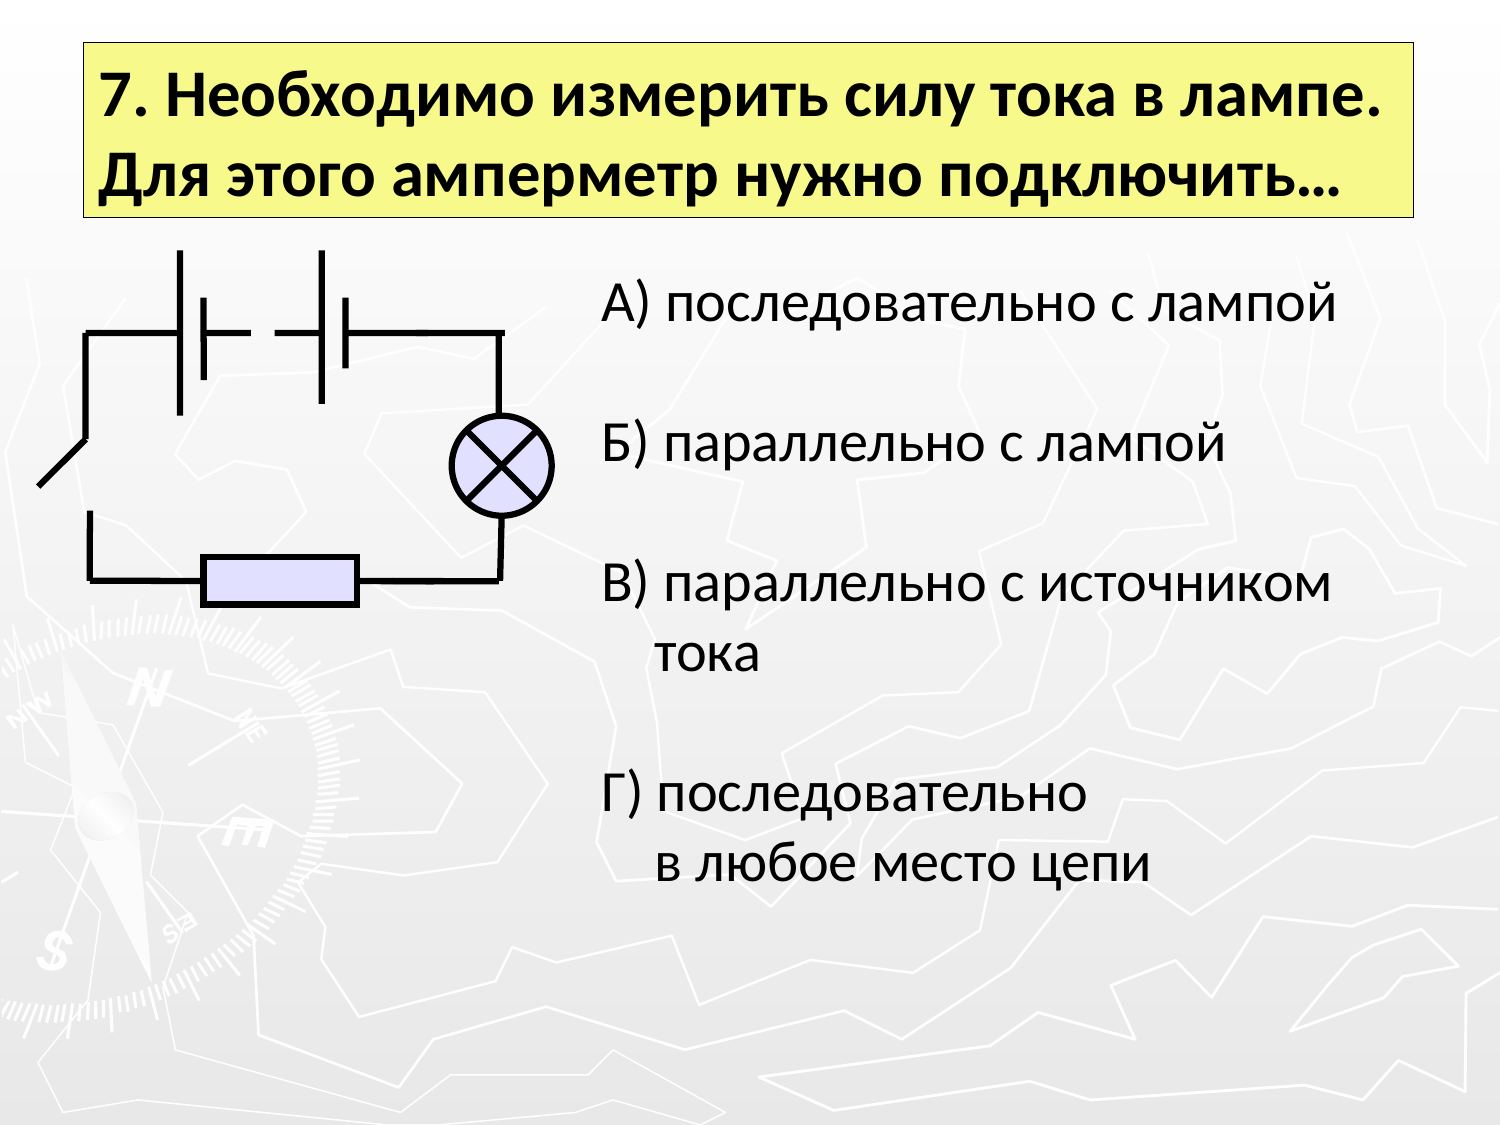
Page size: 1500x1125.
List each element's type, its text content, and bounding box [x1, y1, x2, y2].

text_box 7. Необходимо измерить силу тока в лампе. Для этого амперметр нужно подключить… [83, 42, 1414, 218]
text_box [203, 557, 357, 605]
text_box [451, 415, 552, 516]
text_box А) последовательно с лампой Б) параллельно с лампой В) параллельно с источником тока Г) последовательно в любое место цепи [586, 255, 1363, 901]
